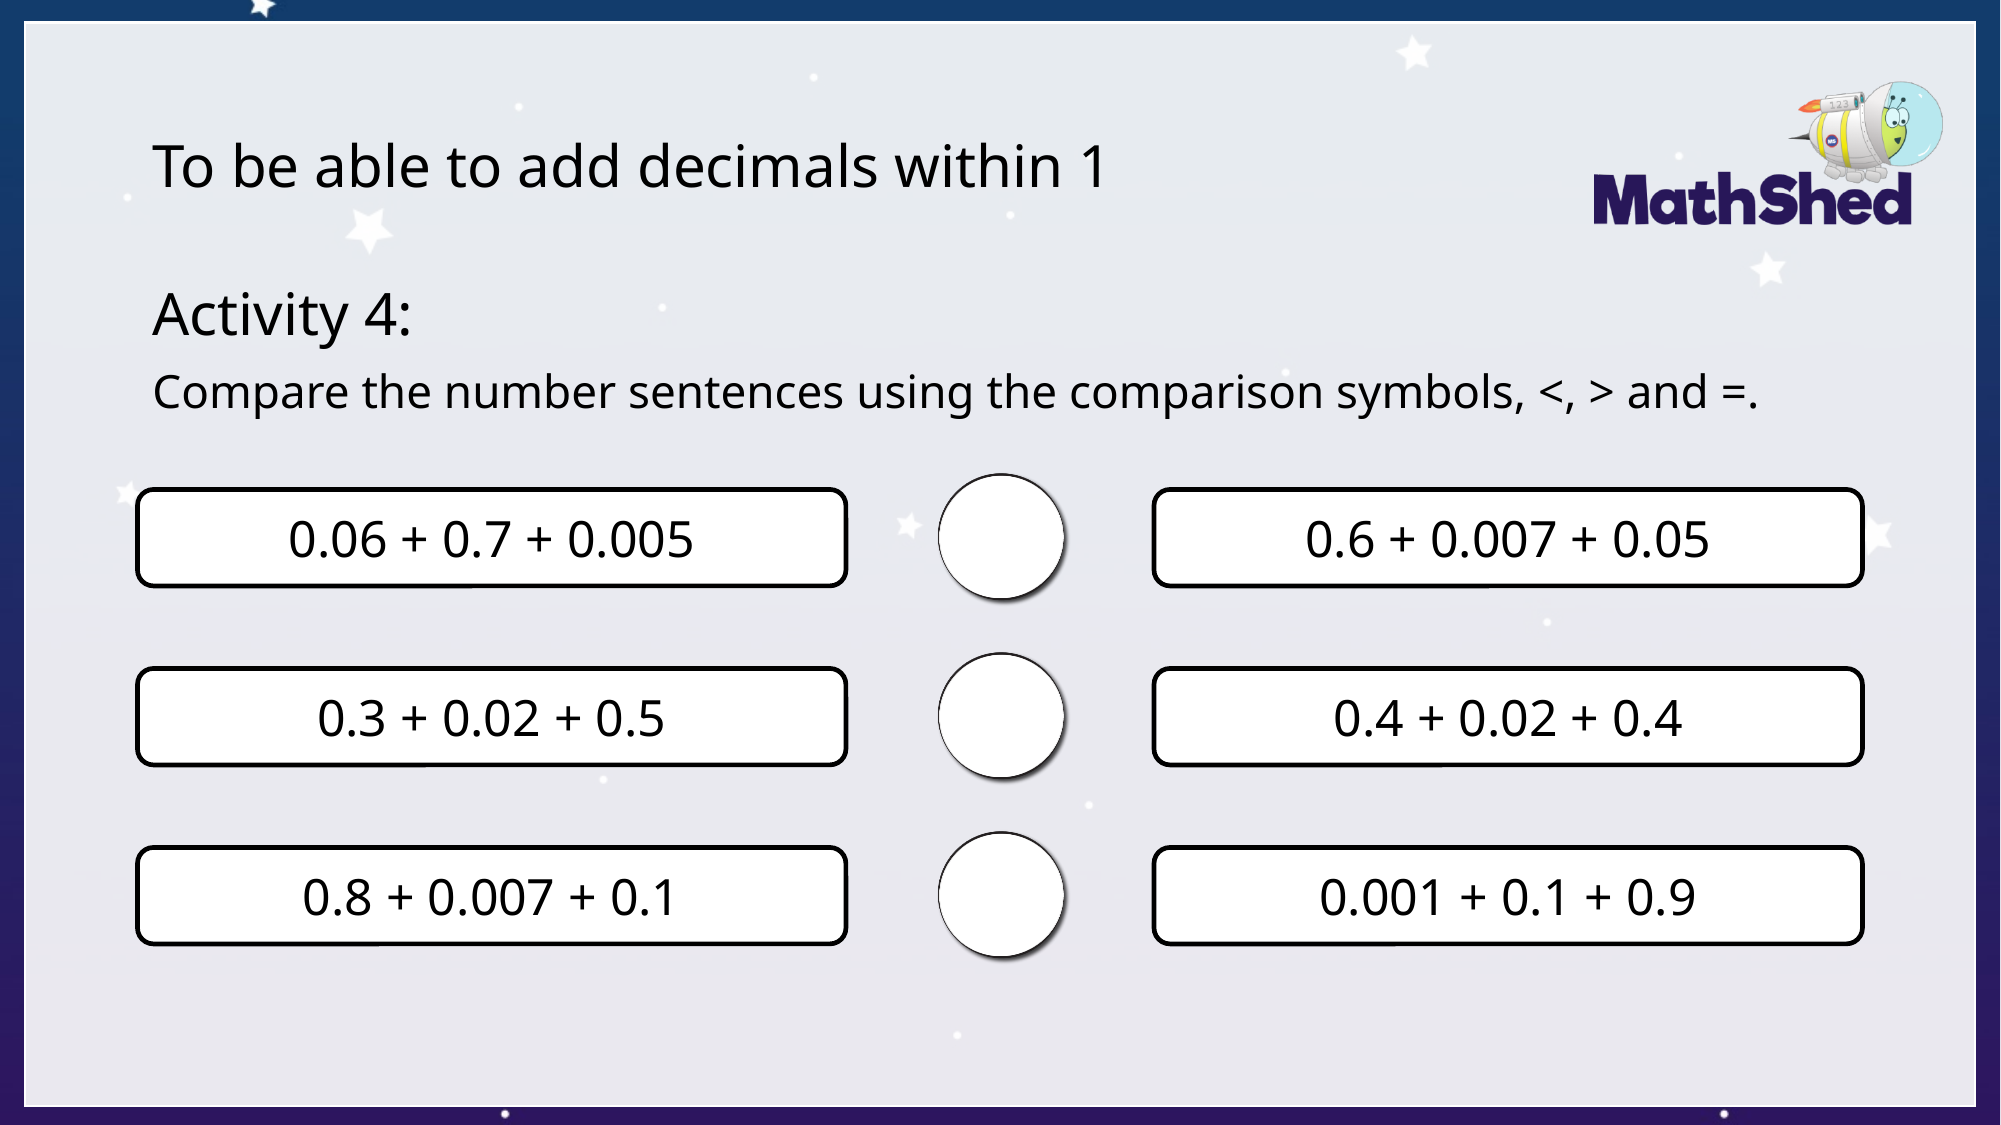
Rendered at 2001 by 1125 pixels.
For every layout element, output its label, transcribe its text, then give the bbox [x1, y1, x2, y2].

title To be able to add decimals within 1 [137, 59, 1578, 277]
text_box 0.001 + 0.1 + 0.9 [1152, 846, 1864, 945]
text_box 0.06 + 0.7 + 0.005 [136, 488, 847, 587]
text_box 0.8 + 0.007 + 0.1 [136, 846, 847, 945]
text_box 0.3 + 0.02 + 0.5 [136, 667, 847, 766]
text_box 0.6 + 0.007 + 0.05 [1152, 488, 1864, 587]
text_box 0.4 + 0.02 + 0.4 [1152, 667, 1864, 766]
list Activity 4: Compare the number sentences using the comparison symbols, <, > and =. [137, 277, 1894, 992]
picture [0, 0, 2001, 1125]
